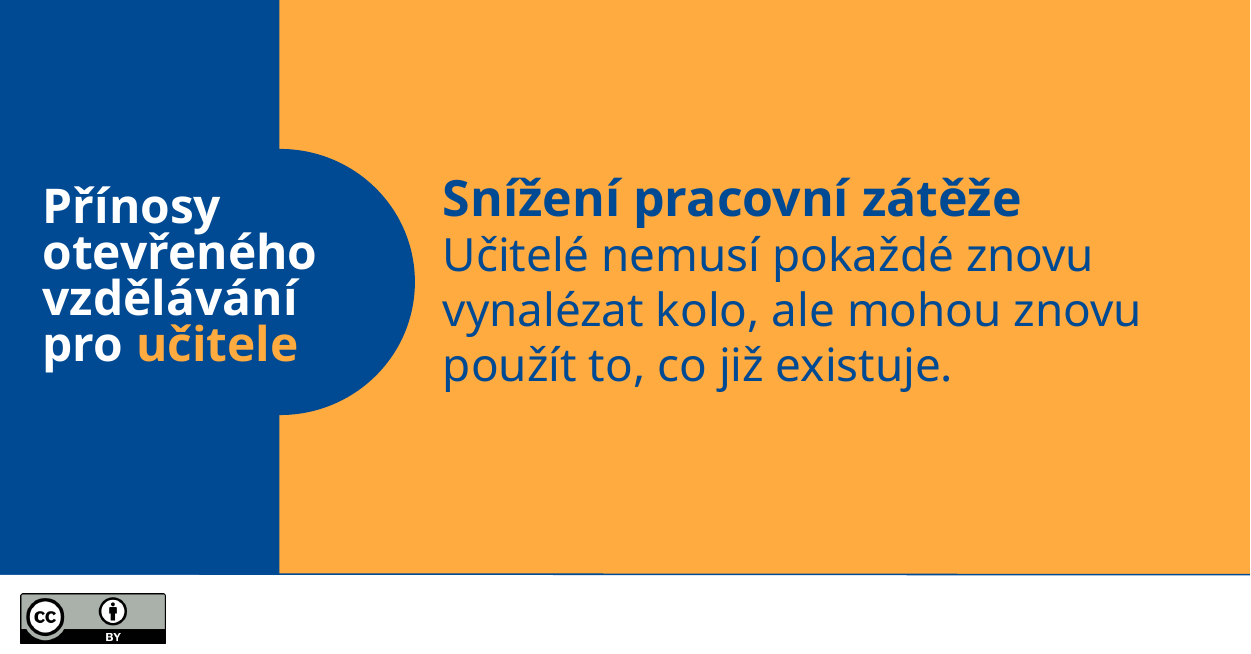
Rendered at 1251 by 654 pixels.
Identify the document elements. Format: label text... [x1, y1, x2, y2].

text_box Přínosy otevřeného vzdělávání pro učitele [27, 171, 368, 386]
text_box Snížení pracovní zátěže Učitelé nemusí pokaždé znovu vynalézat kolo, ale mohou znovu použít to, co již existuje. [427, 151, 1250, 406]
picture [20, 592, 166, 645]
text_box [0, 582, 1250, 654]
text_box [196, 386, 365, 416]
text_box [206, 148, 355, 171]
text_box [0, 0, 280, 573]
text_box [368, 181, 415, 383]
